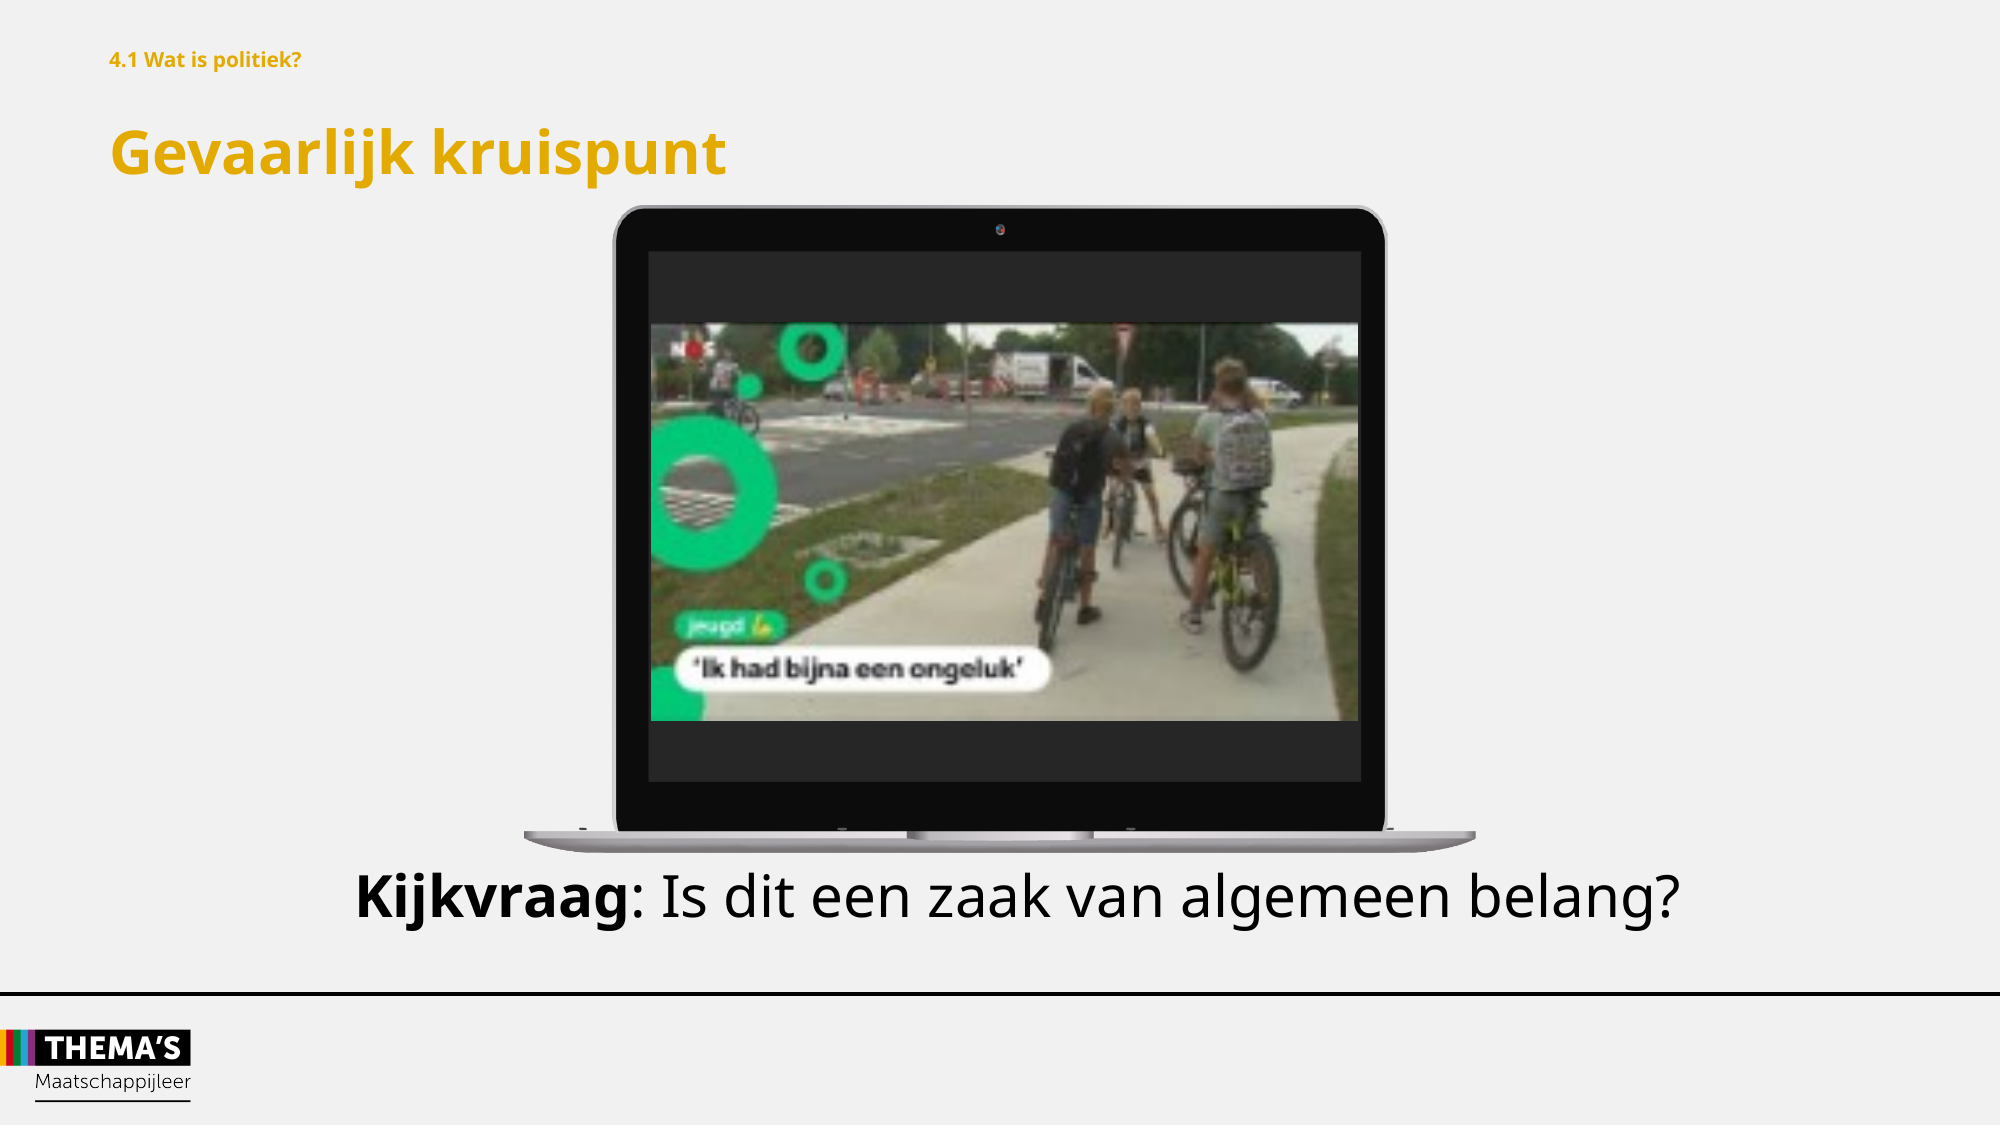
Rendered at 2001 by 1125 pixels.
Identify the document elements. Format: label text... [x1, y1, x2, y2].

picture [524, 205, 1476, 851]
text_box Kijkvraag: Is dit een zaak van algemeen belang? [339, 851, 1697, 937]
list Gevaarlijk kruispunt [94, 114, 1828, 205]
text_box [650, 321, 1359, 722]
list 4.1 Wat is politiek? [94, 33, 941, 88]
picture [0, 993, 203, 1125]
